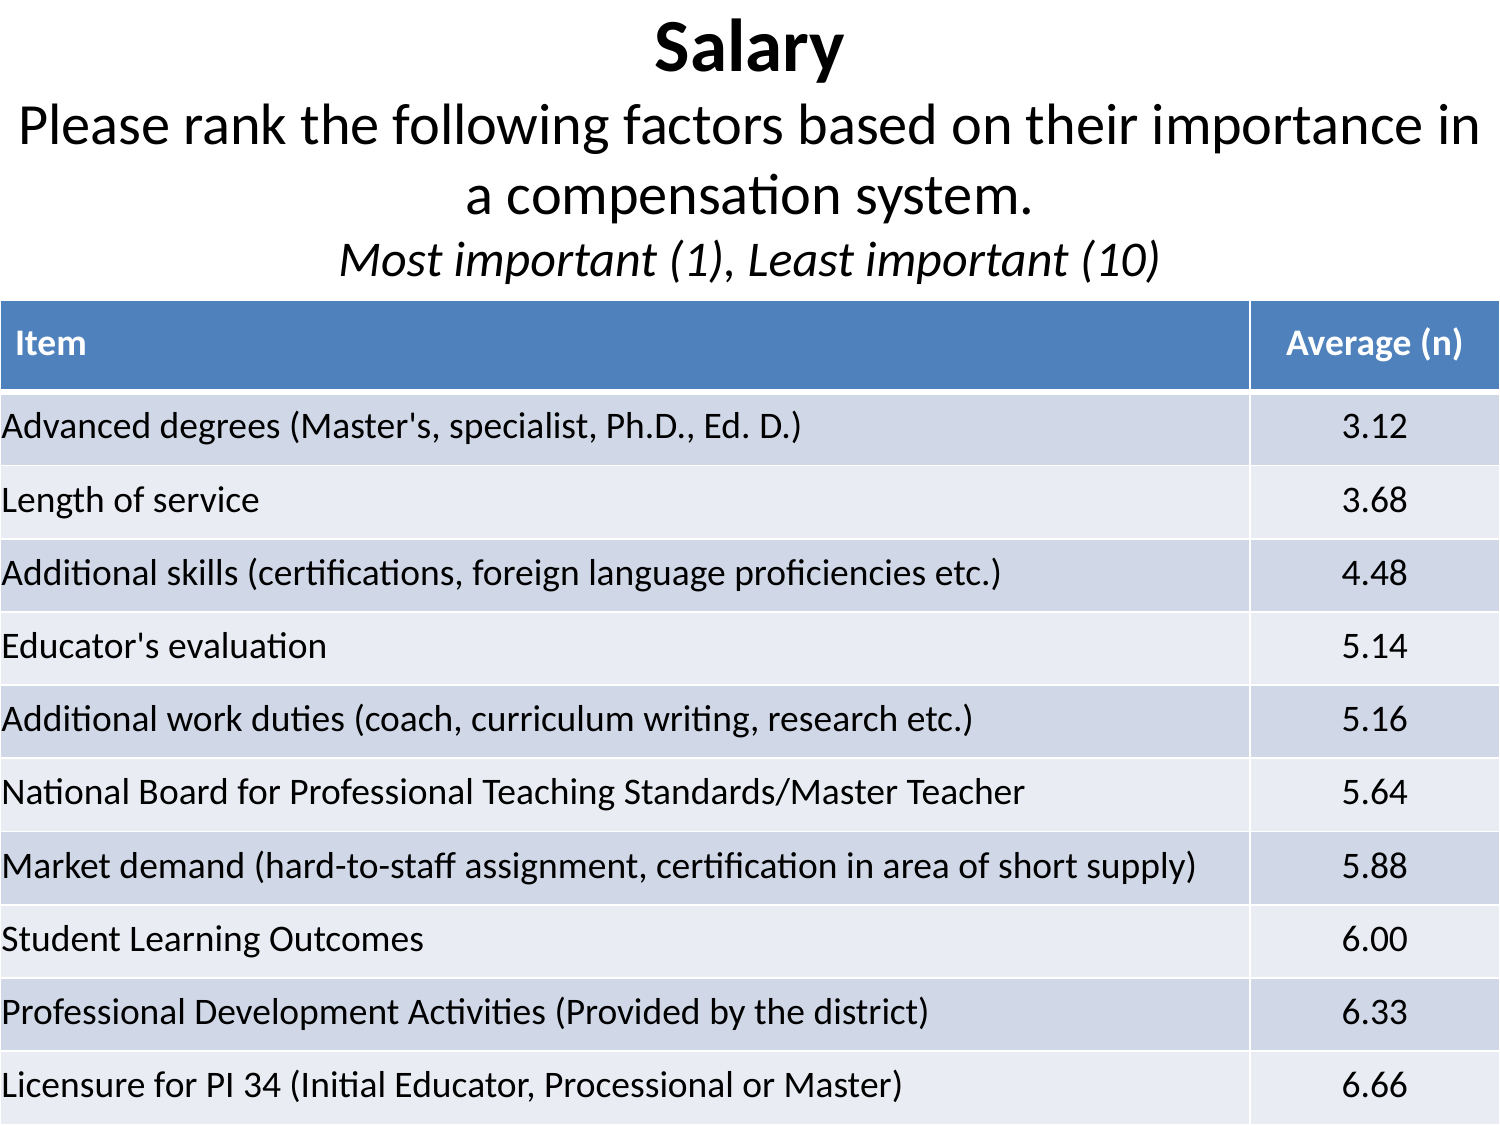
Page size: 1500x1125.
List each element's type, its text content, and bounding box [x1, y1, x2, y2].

table_cell 6.33 [1251, 979, 1499, 1050]
table_cell 3.12 [1251, 395, 1499, 465]
table_cell 5.14 [1251, 613, 1499, 684]
table_cell Professional Development Activities (Provided by the district) [1, 979, 1249, 1050]
table_cell 4.48 [1251, 540, 1499, 611]
table_header Item [1, 301, 1249, 389]
table_cell Additional skills (certifications, foreign language proficiencies etc.) [1, 540, 1249, 611]
table_cell Advanced degrees (Master's, specialist, Ph.D., Ed. D.) [1, 395, 1249, 465]
table_cell Student Learning Outcomes [1, 906, 1249, 977]
table_cell Market demand (hard-to-staff assignment, certification in area of short supply) [1, 832, 1249, 904]
table_cell 3.68 [1251, 466, 1499, 538]
table_cell 5.88 [1251, 832, 1499, 904]
table_cell Educator's evaluation [1, 613, 1249, 684]
table_cell Licensure for PI 34 (Initial Educator, Processional or Master) [1, 1052, 1249, 1124]
table_cell Length of service [1, 466, 1249, 538]
table_header Average (n) [1251, 301, 1499, 389]
table_cell National Board for Professional Teaching Standards/Master Teacher [1, 759, 1249, 831]
table_cell Additional work duties (coach, curriculum writing, research etc.) [1, 686, 1249, 757]
table_cell 5.16 [1251, 686, 1499, 757]
table_cell 6.66 [1251, 1052, 1499, 1124]
title Salary Please rank the following factors based on their importance in a compensation system. Most important (1), Least important (10) [0, 45, 1500, 238]
table_cell 5.64 [1251, 759, 1499, 831]
table_cell 6.00 [1251, 906, 1499, 977]
